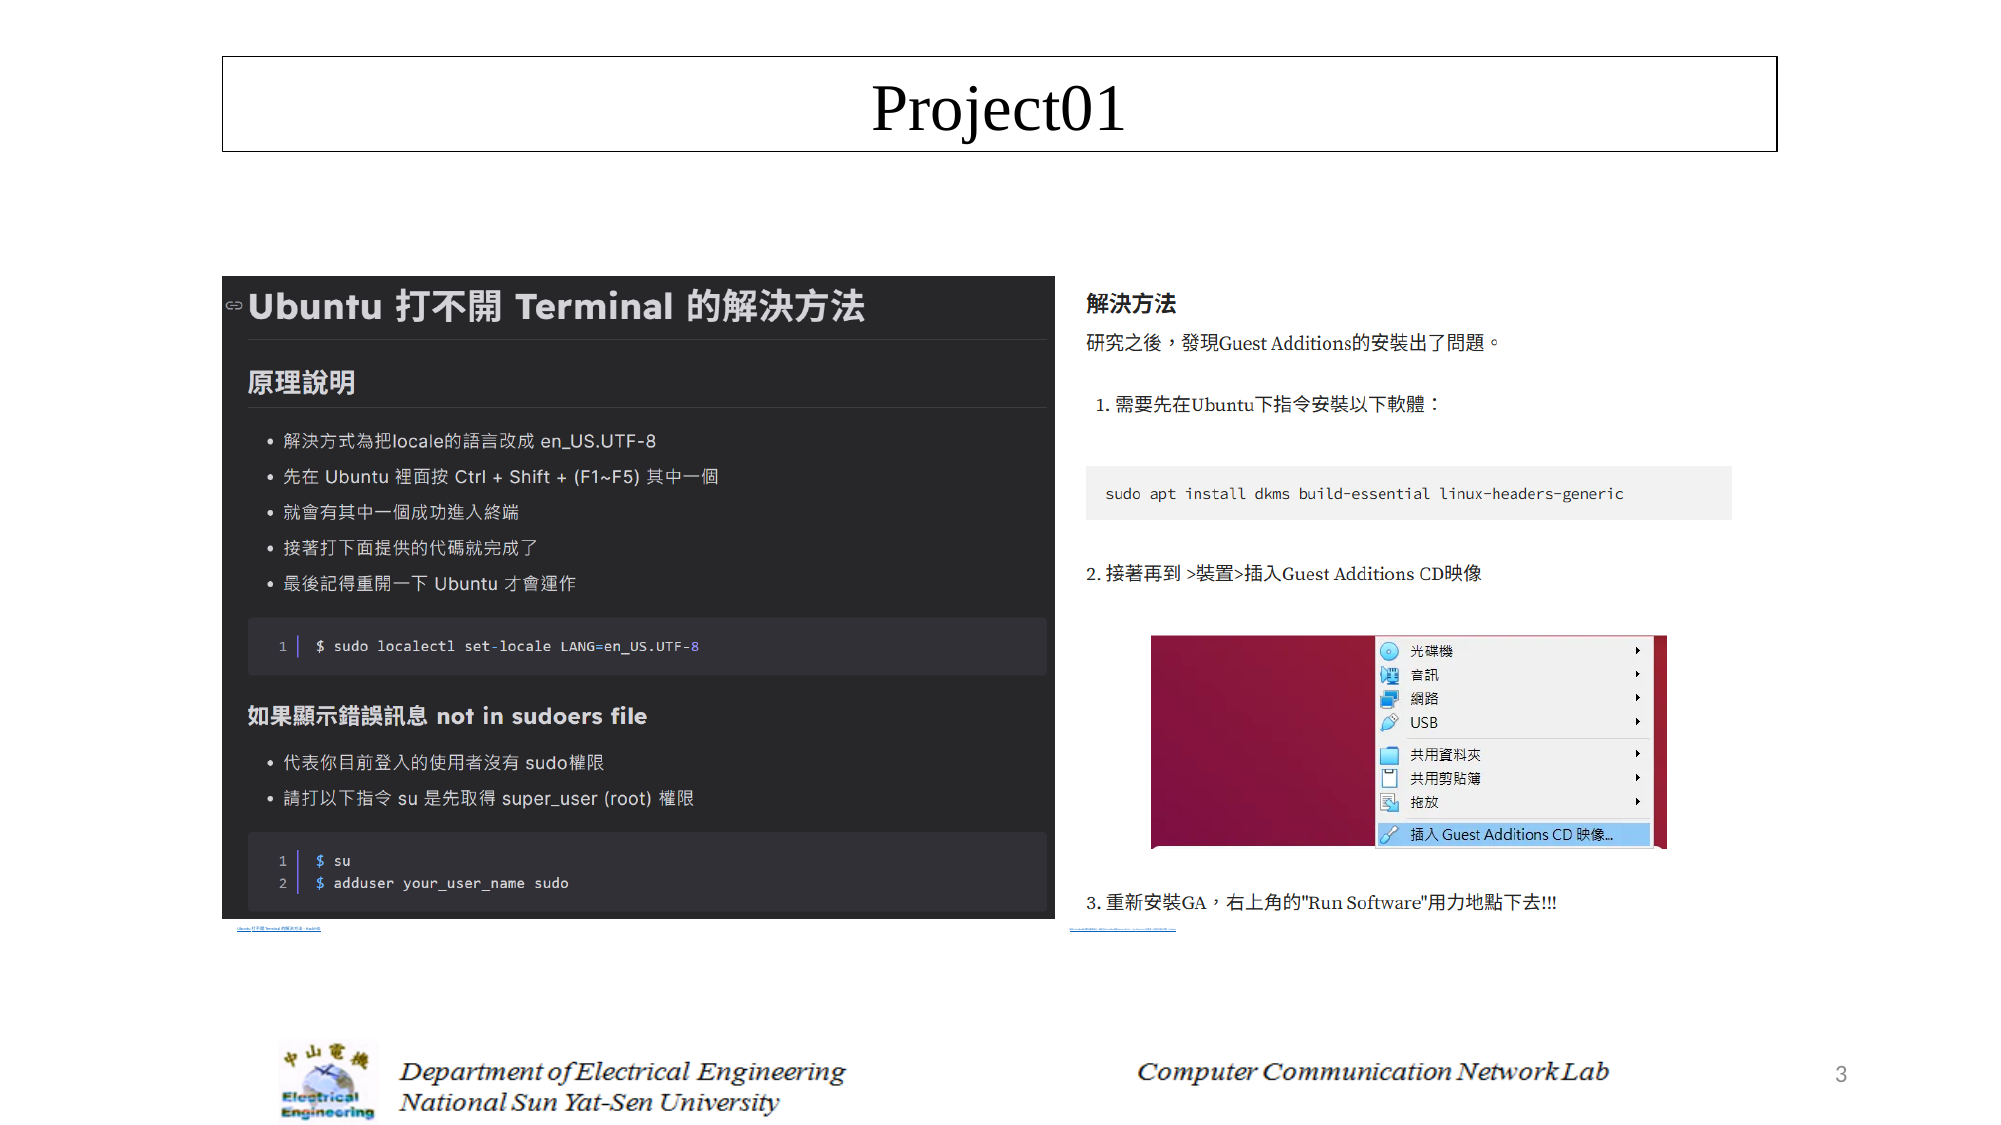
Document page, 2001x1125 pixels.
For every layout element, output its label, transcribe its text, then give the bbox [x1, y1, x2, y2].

picture [249, 999, 1750, 1125]
picture [1065, 276, 1740, 919]
text_box Ubuntu 打不開 Terminal 的解決方法 - HackMD [222, 919, 1055, 940]
text_box 解決VirtualBox無法雙向複製貼上. 最近在VirtualBox安裝Ubuntu 18.04.4… | by Oliver Hua 花雲鴻 | 花哥的奇幻旅程 | Medium [1054, 921, 2000, 939]
picture [222, 276, 1055, 919]
slide_number 3 [1750, 1042, 1863, 1103]
text_box Project01 [222, 56, 1778, 152]
